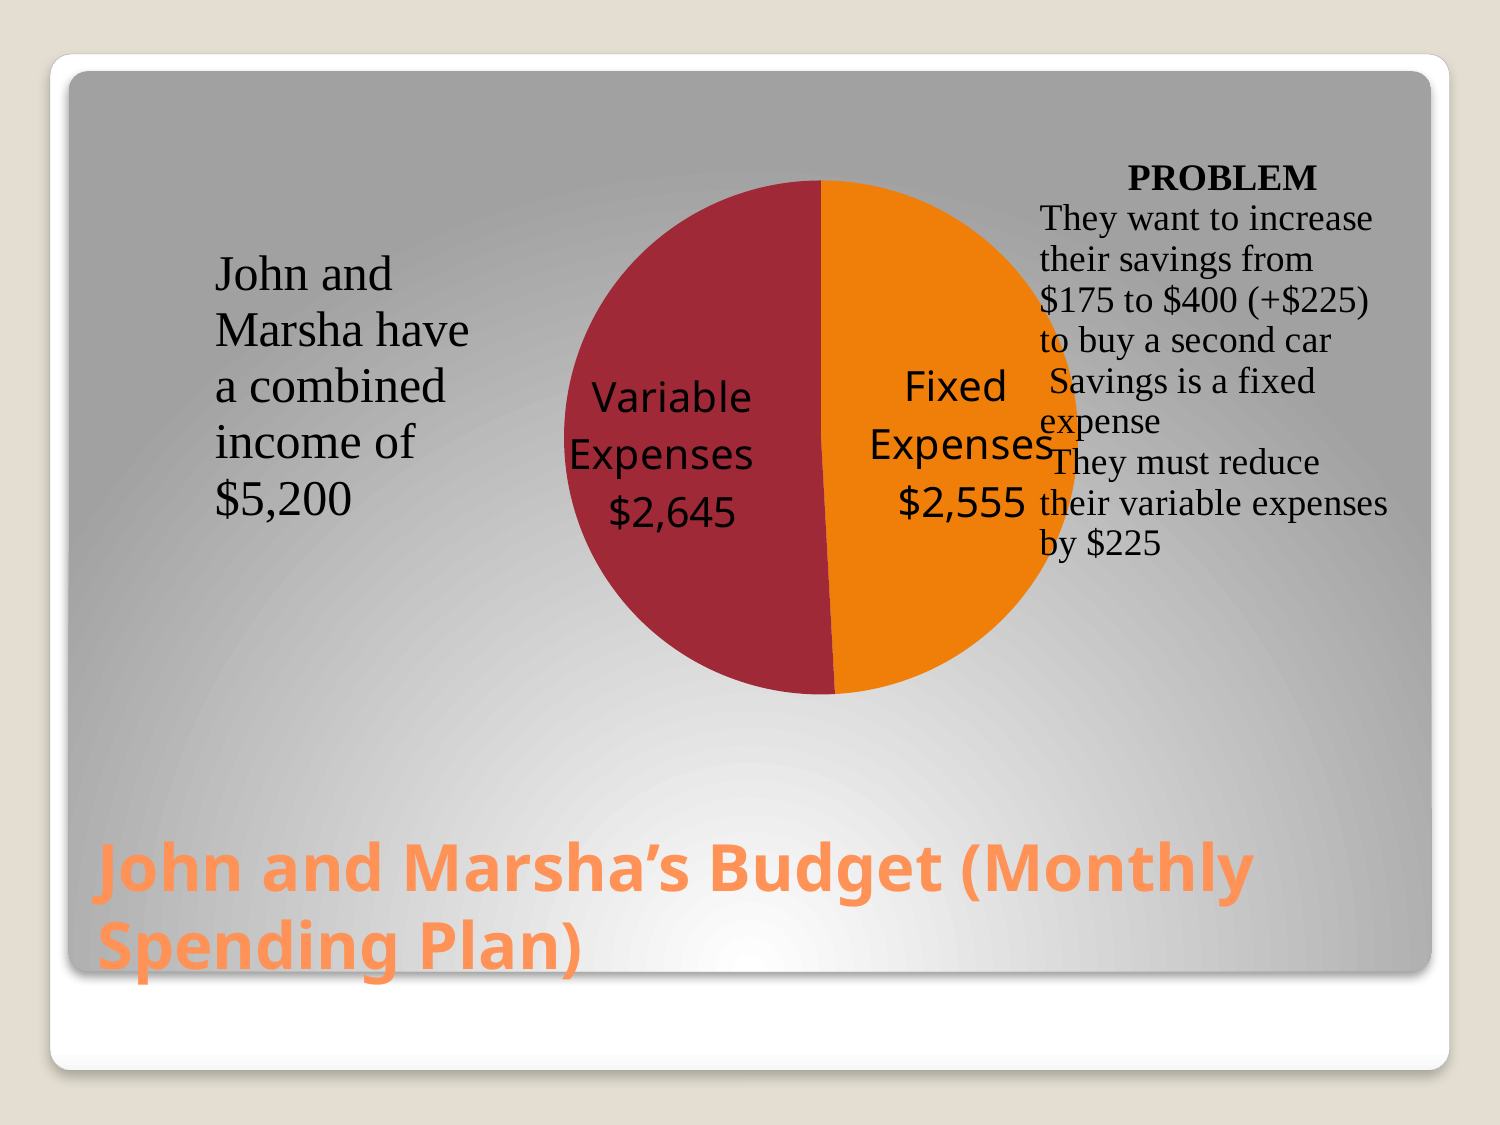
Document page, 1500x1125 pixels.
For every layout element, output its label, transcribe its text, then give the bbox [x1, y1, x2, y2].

chart [149, 149, 1426, 726]
title John and Marsha’s Budget (Monthly Spending Plan) [82, 817, 1425, 990]
